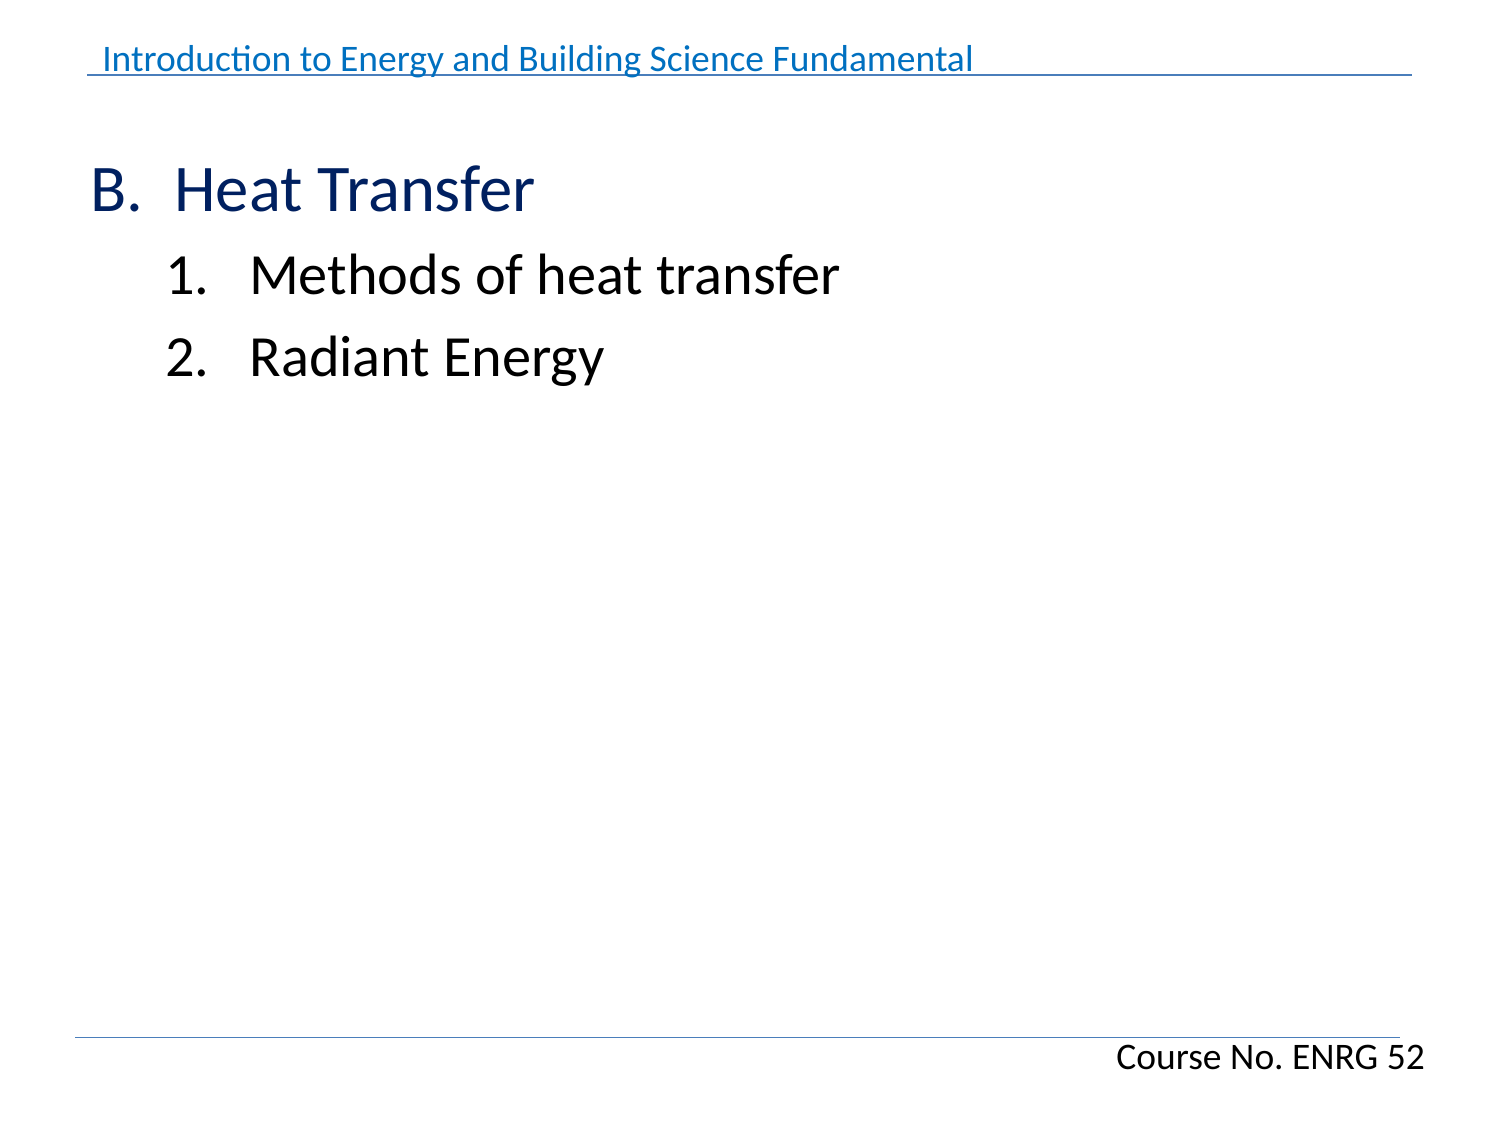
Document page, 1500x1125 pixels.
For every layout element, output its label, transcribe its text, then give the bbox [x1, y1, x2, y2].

list Heat Transfer Methods of heat transfer Radiant Energy [75, 137, 1425, 1005]
